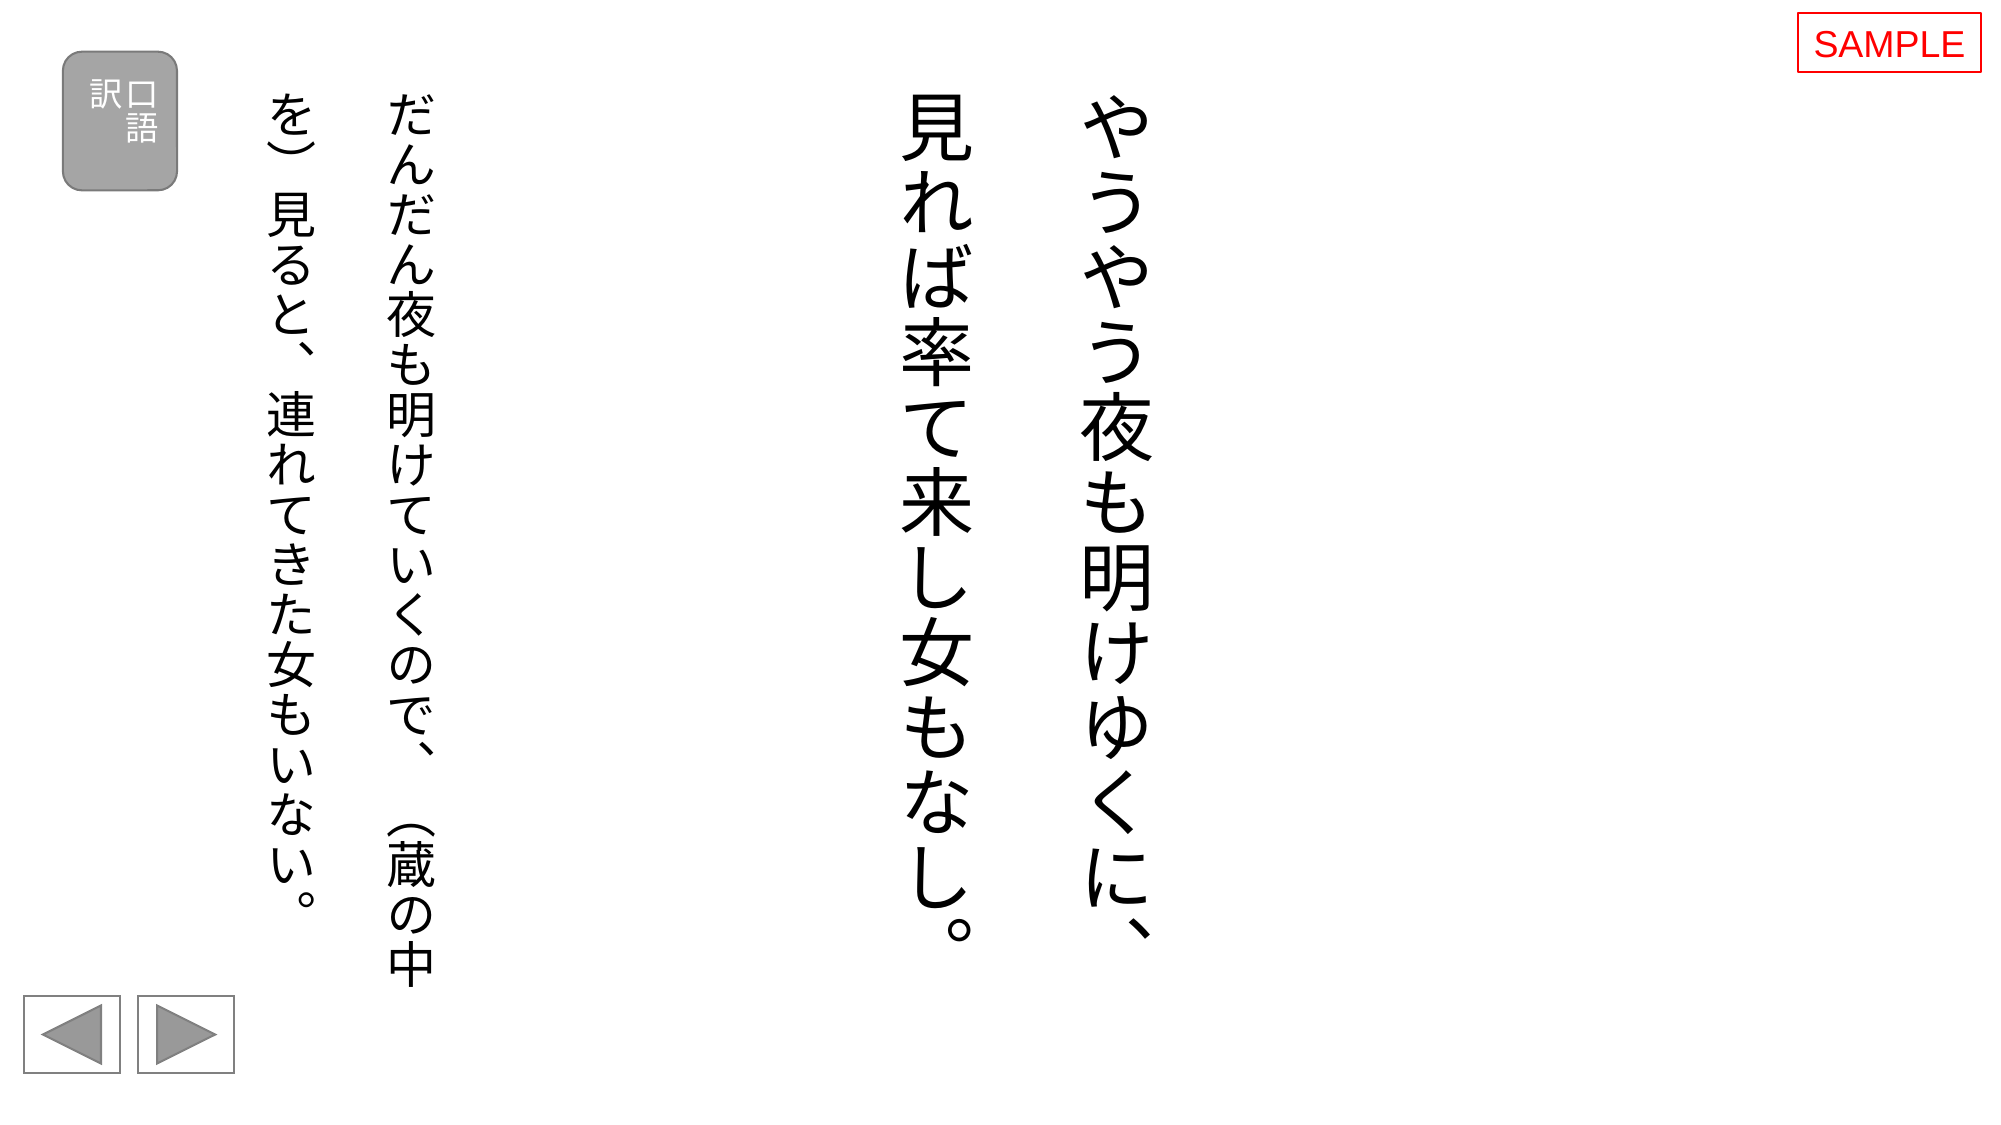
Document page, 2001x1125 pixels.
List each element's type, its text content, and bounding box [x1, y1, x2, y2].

list だんだん夜も明けていくので、（蔵の中を）見ると、連れてきた女もいない。 [252, 75, 881, 1043]
list 口語訳 [76, 62, 155, 183]
text_box SAMPLE [1797, 12, 1982, 73]
list やうやう夜も明けゆくに、見れば率て来し女もなし。 [881, 75, 1919, 1043]
